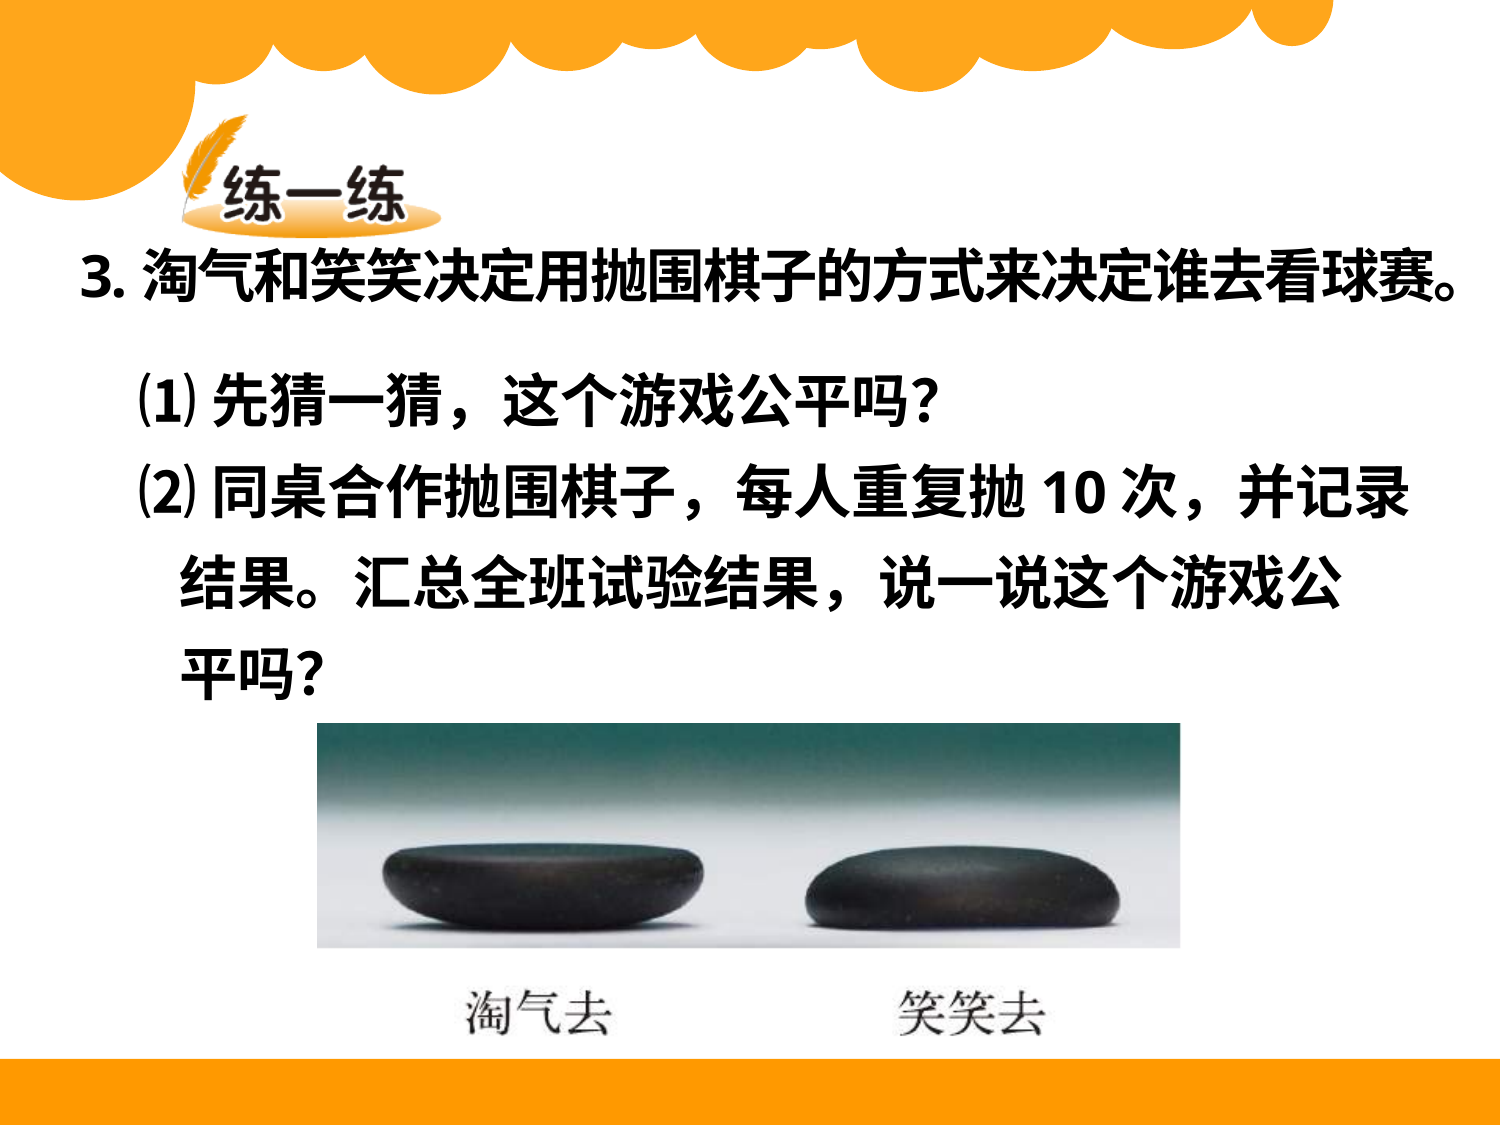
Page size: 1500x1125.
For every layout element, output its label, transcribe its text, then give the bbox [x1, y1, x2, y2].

text_box 3.淘气和笑笑决定用抛围棋子的方式来决定谁去看球赛。 [64, 231, 1489, 317]
picture [163, 113, 459, 244]
picture [317, 723, 1183, 1048]
text_box ⑴先猜一猜，这个游戏公平吗？ ⑵同桌合作抛围棋子，每人重复抛10次，并记录 结果。汇总全班试验结果，说一说这个游戏公 平吗？ [123, 335, 1436, 715]
